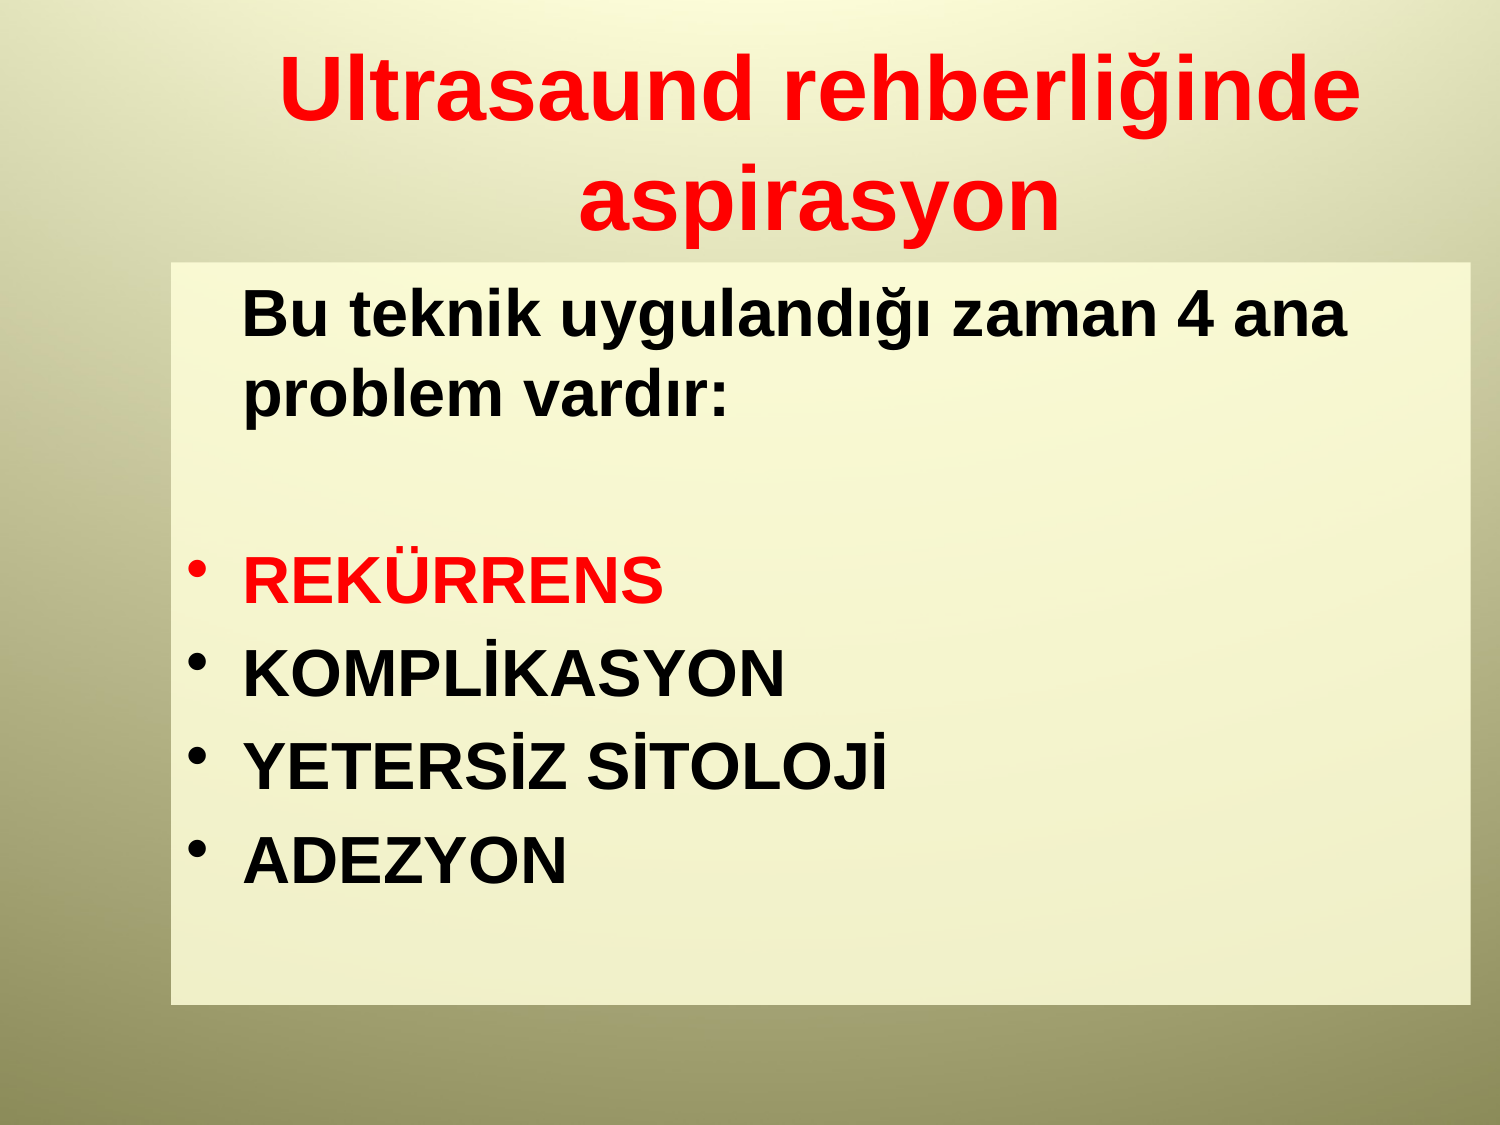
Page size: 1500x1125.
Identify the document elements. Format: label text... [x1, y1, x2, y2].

title Ultrasaund rehberliğinde aspirasyon [170, 44, 1471, 233]
list Bu teknik uygulandığı zaman 4 ana problem vardır: REKÜRRENS KOMPLİKASYON YETERSİZ SİTOLOJİ ADEZYON [171, 262, 1471, 1005]
picture [0, 0, 1500, 1125]
